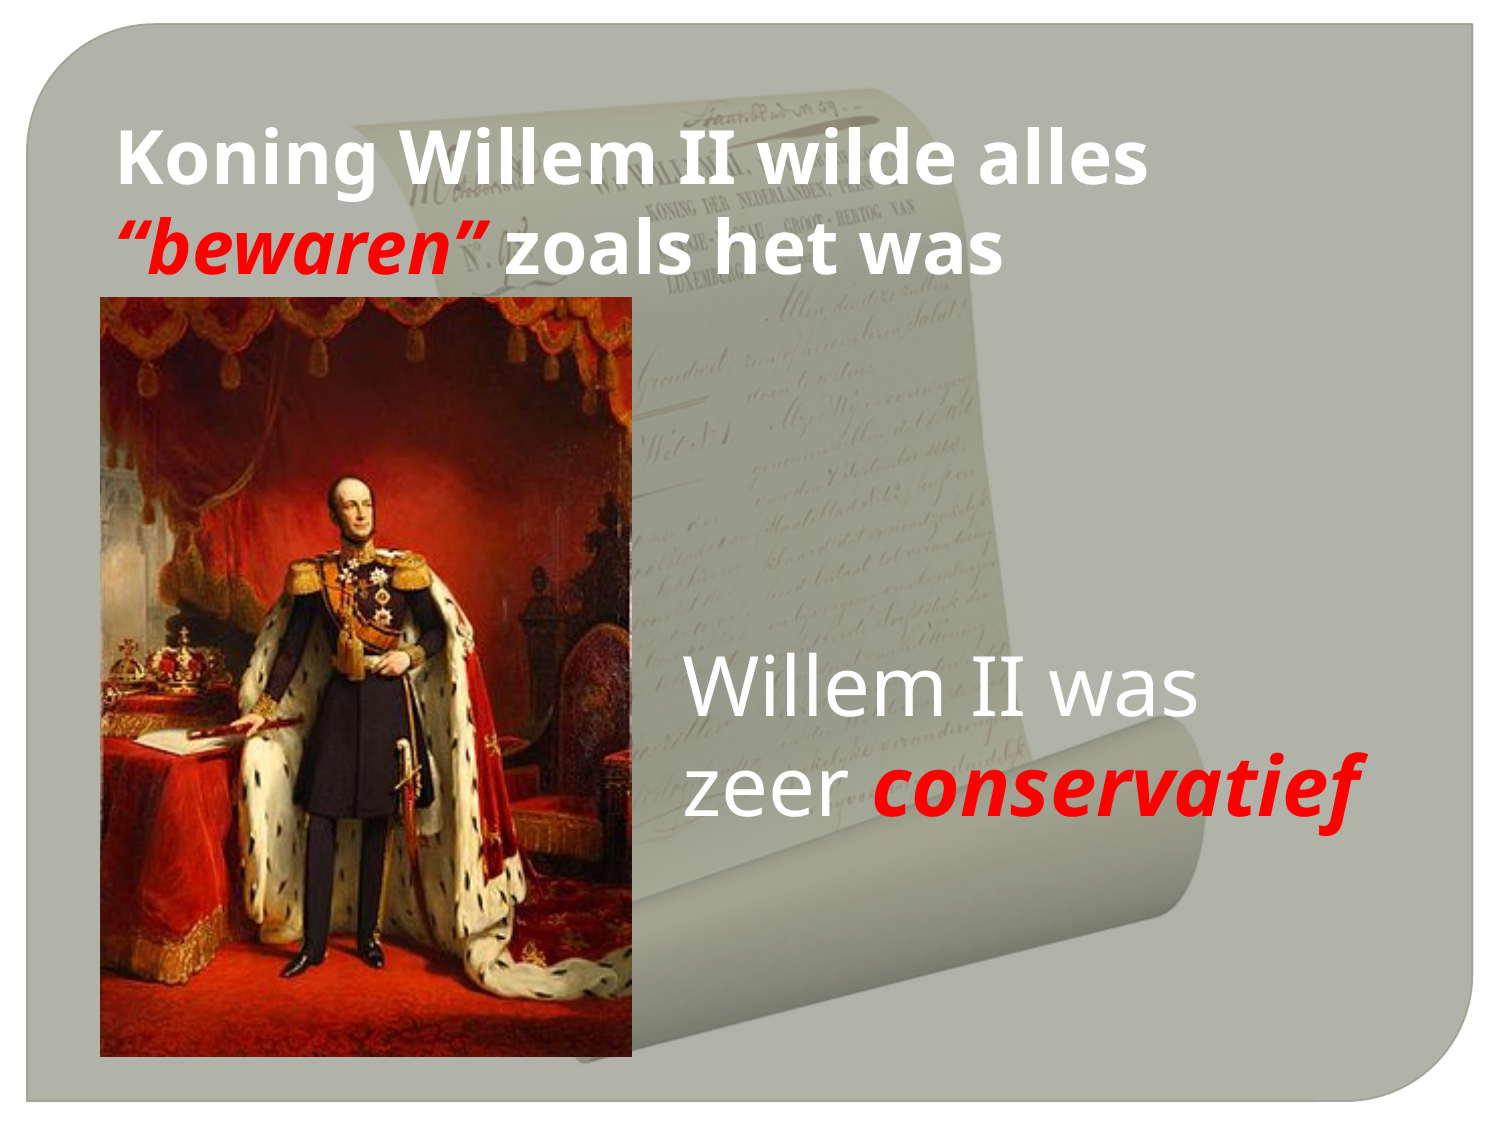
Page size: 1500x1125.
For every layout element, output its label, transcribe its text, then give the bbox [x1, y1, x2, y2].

picture [100, 297, 633, 1058]
text_box Willem II was zeer conservatief [667, 625, 1400, 841]
text_box [0, 0, 1500, 1125]
text_box Koning Willem II wilde alles “bewaren” zoals het was [100, 101, 1400, 297]
